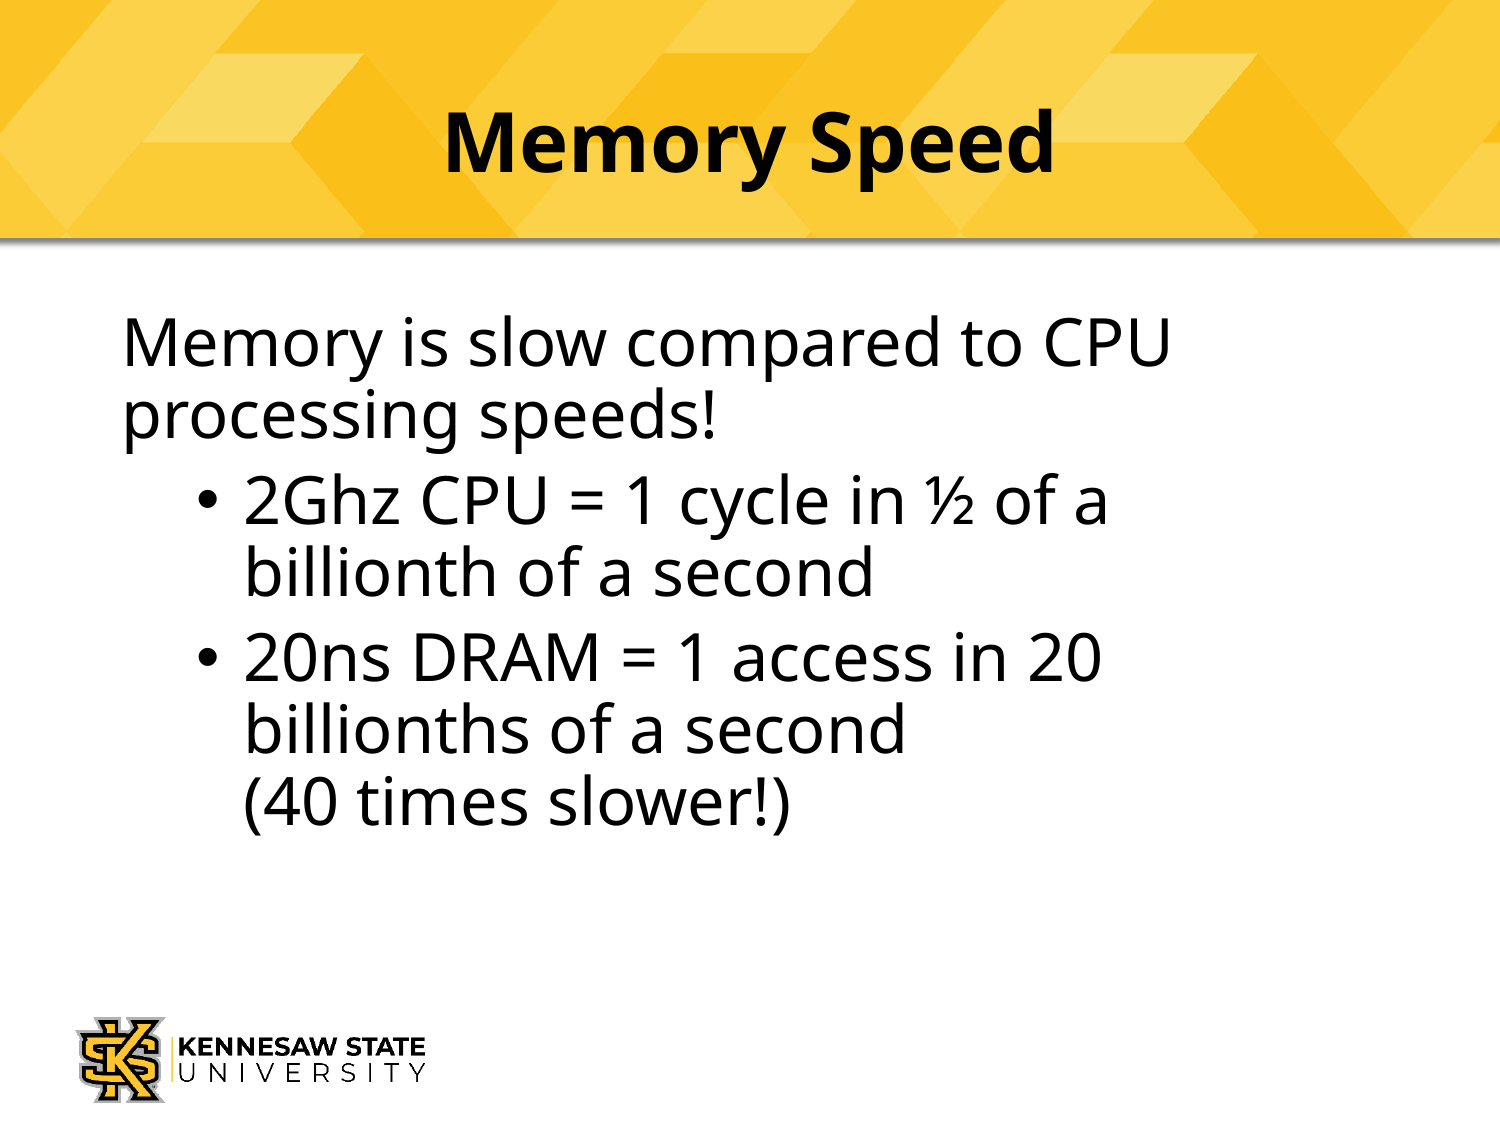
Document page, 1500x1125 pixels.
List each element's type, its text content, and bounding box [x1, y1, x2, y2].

picture [75, 1017, 425, 1103]
list Memory is slow compared to CPU processing speeds! 2Ghz CPU = 1 cycle in ½ of a billionth of a second 20ns DRAM = 1 access in 20 billionths of a second (40 times slower!) [106, 301, 1394, 1080]
picture [0, 0, 1500, 251]
title Memory Speed [75, 45, 1425, 233]
